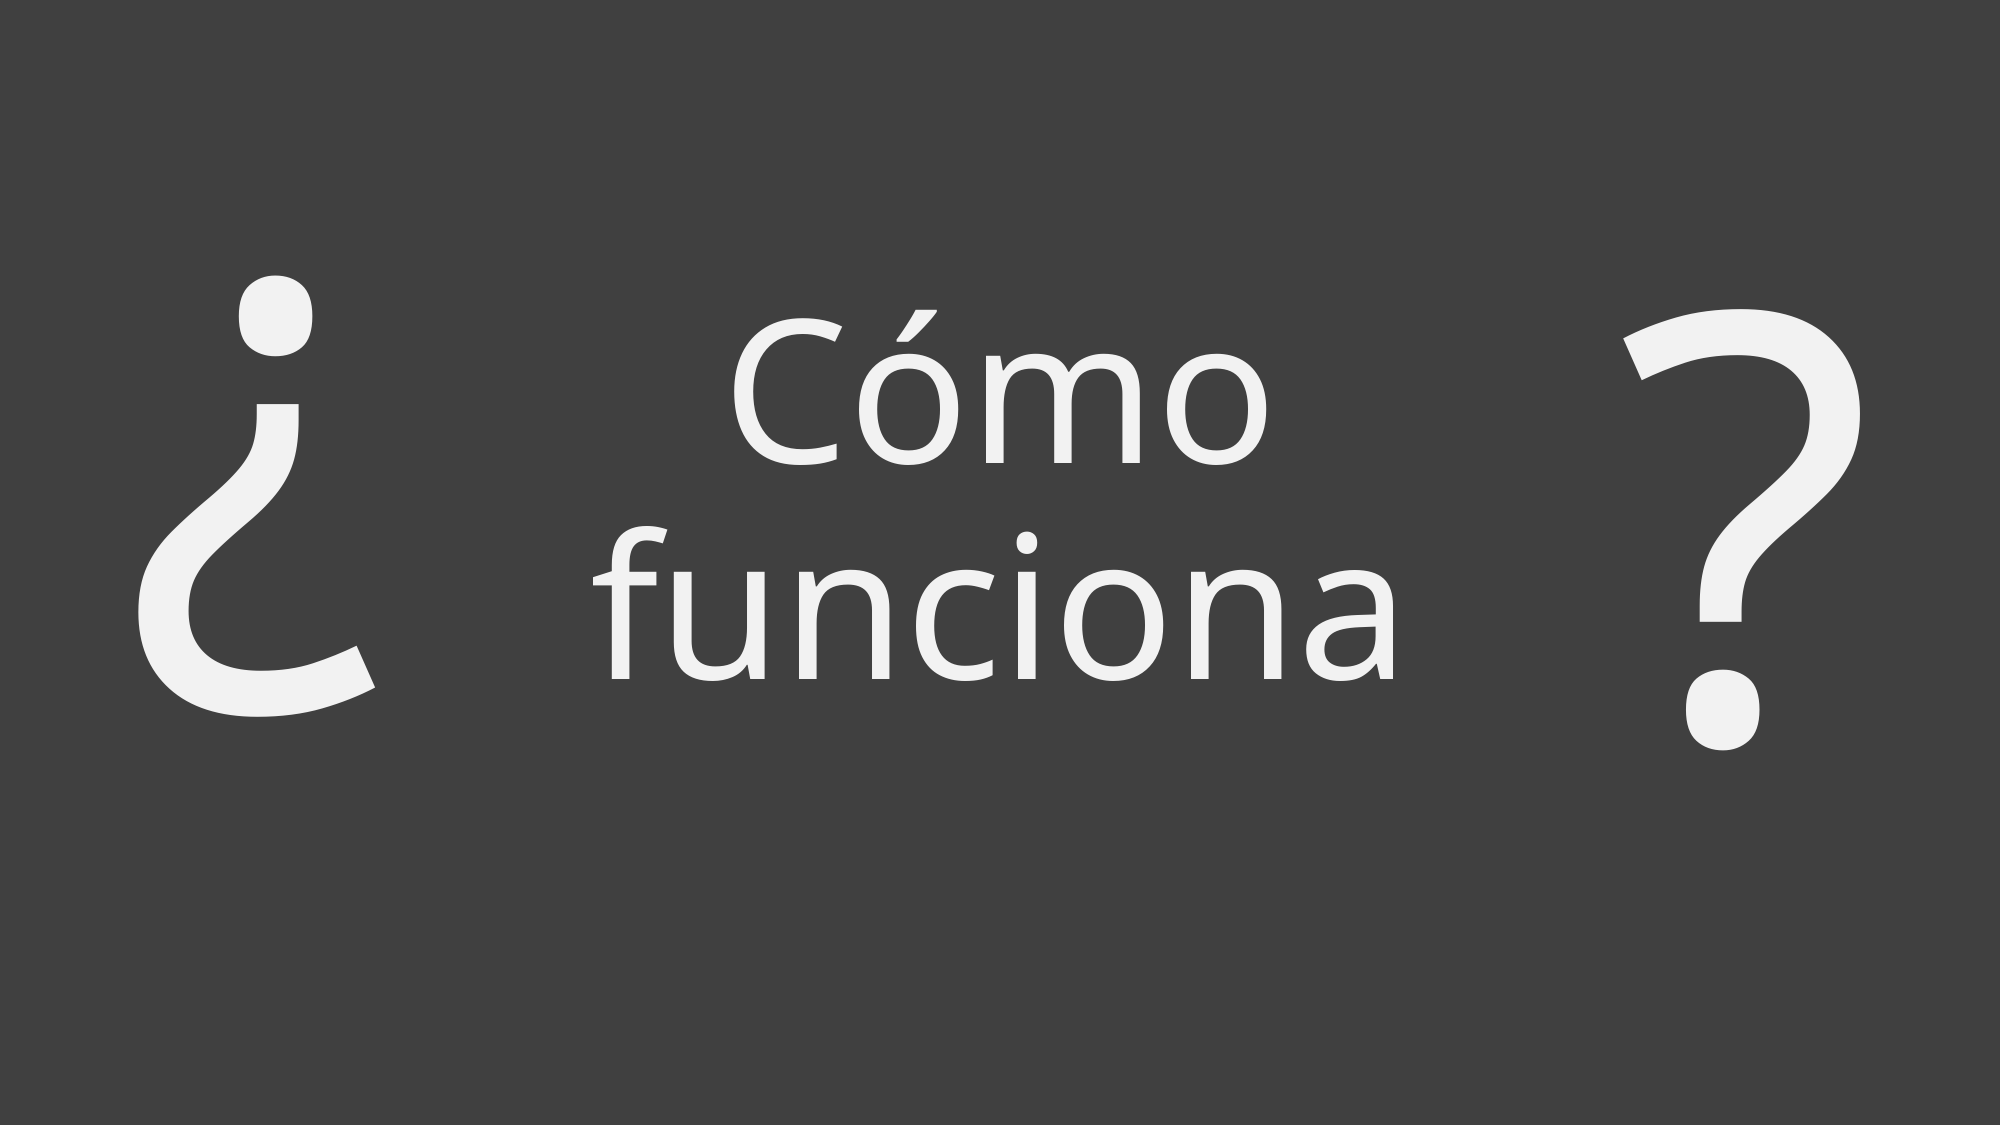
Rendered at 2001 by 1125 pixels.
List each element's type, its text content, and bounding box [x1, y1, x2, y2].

text_box Cómo funciona [403, 311, 1596, 703]
text_box ? [1149, 352, 2000, 745]
text_box ¿ [0, 212, 850, 605]
